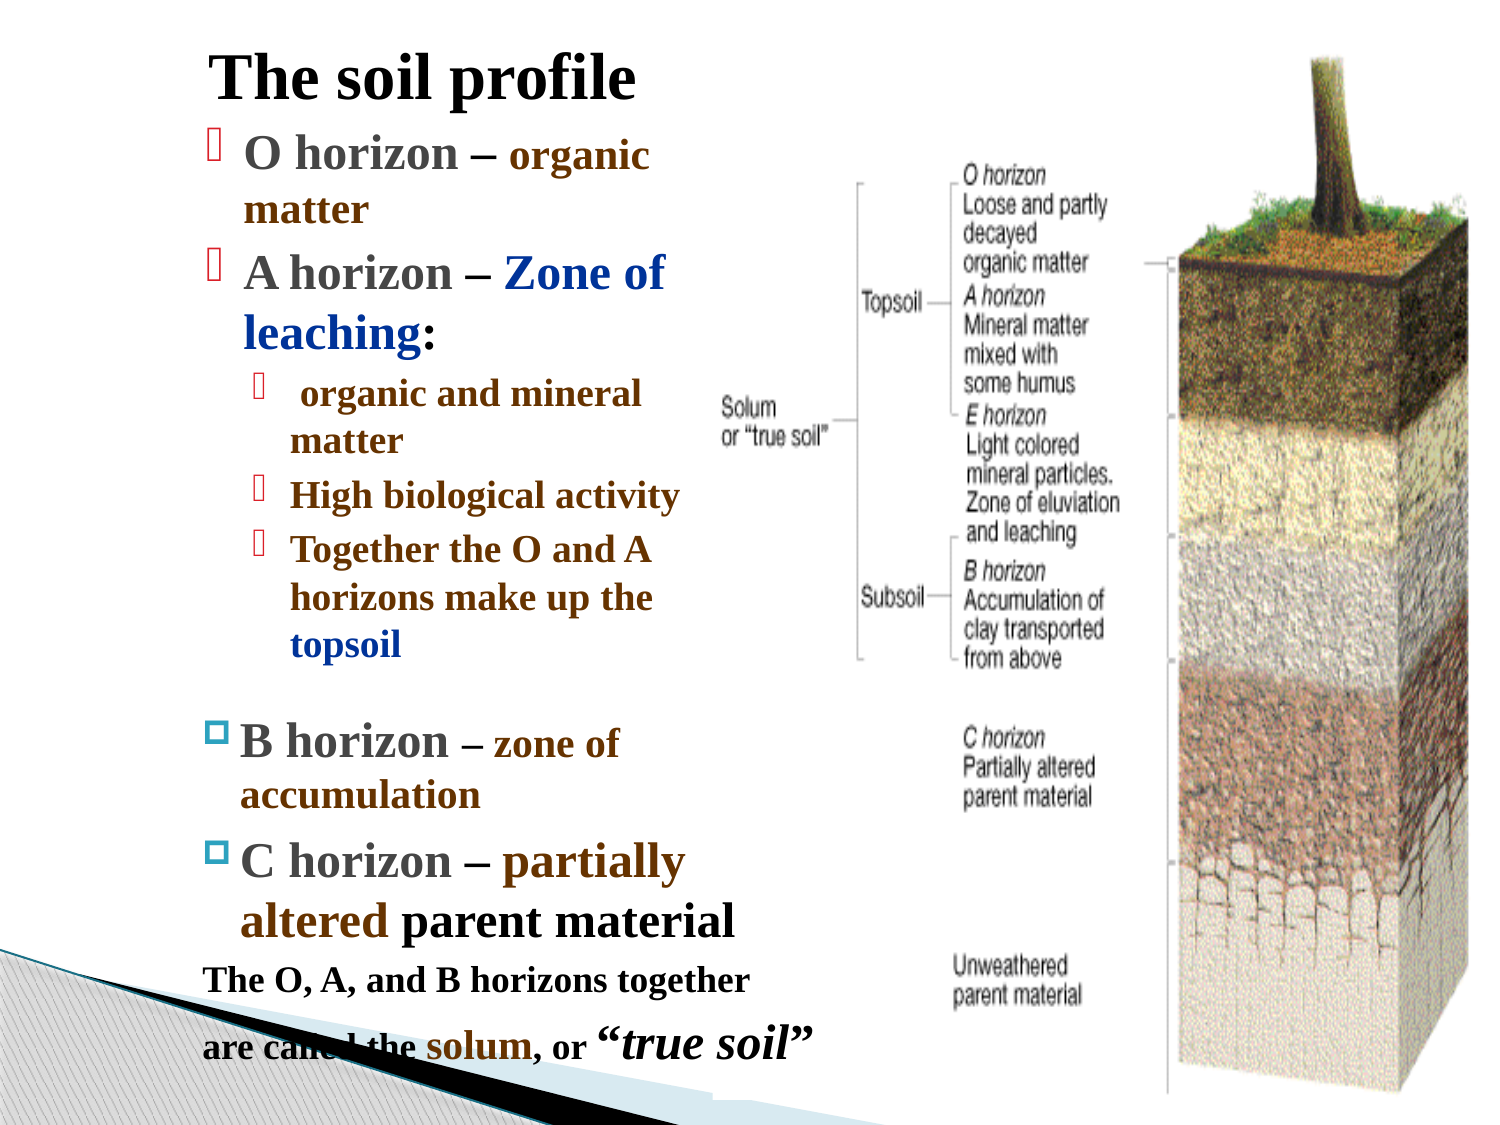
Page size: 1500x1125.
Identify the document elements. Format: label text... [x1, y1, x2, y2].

list The soil profile O horizon – organic matter A horizon – Zone of leaching: organic and mineral matter High biological activity Together the O and A horizons make up the topsoil [87, 24, 775, 675]
text_box B horizon – zone of accumulation C horizon – partially altered parent material The O, A, and B horizons together are called the solum, or “true soil” [37, 699, 706, 1088]
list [712, 37, 1476, 1101]
